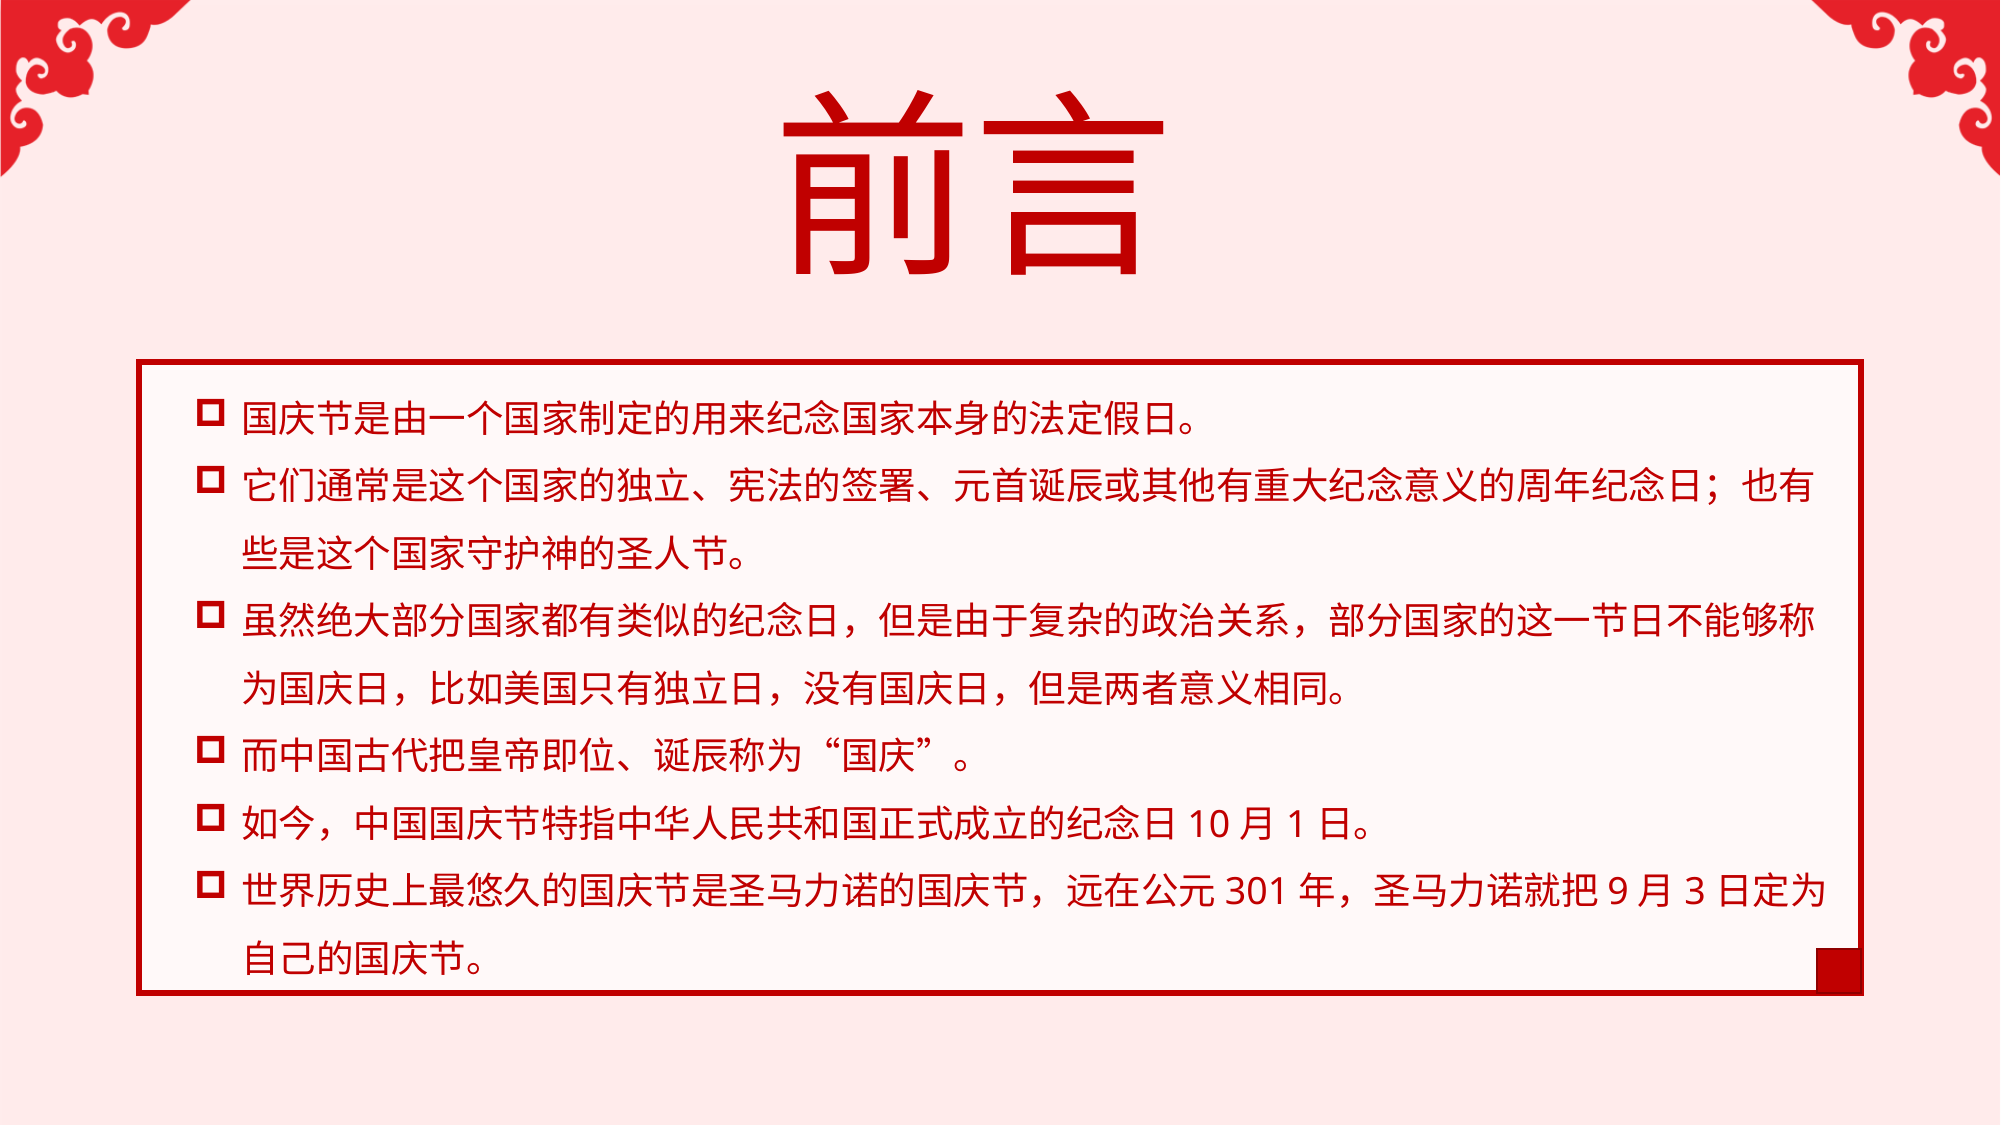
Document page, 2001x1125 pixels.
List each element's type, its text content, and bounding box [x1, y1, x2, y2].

text_box [1816, 948, 1862, 994]
text_box [138, 678, 1816, 994]
picture [0, 0, 2001, 1125]
text_box [1857, 678, 1862, 948]
text_box 国庆节是由一个国家制定的用来纪念国家本身的法定假日。 它们通常是这个国家的独立、宪法的签署、元首诞辰或其他有重大纪念意义的周年纪念日；也有些是这个国家守护神的圣人节。 虽然绝大部分国家都有类似的纪念日，但是由于复杂的政治关系，部分国家的这一节日不能够称为国庆日，比如美国只有独立日，没有国庆日，但是两者意义相同。 而中国古代把皇帝即位、诞辰称为“国庆”。 如今，中国国庆节特指中华人民共和国正式成立的纪念日10月1日。 世界历史上最悠久的国庆节是圣马力诺的国庆节，远在公元301年，圣马力诺就把9月3日定为自己的国庆节。 [179, 678, 1857, 987]
